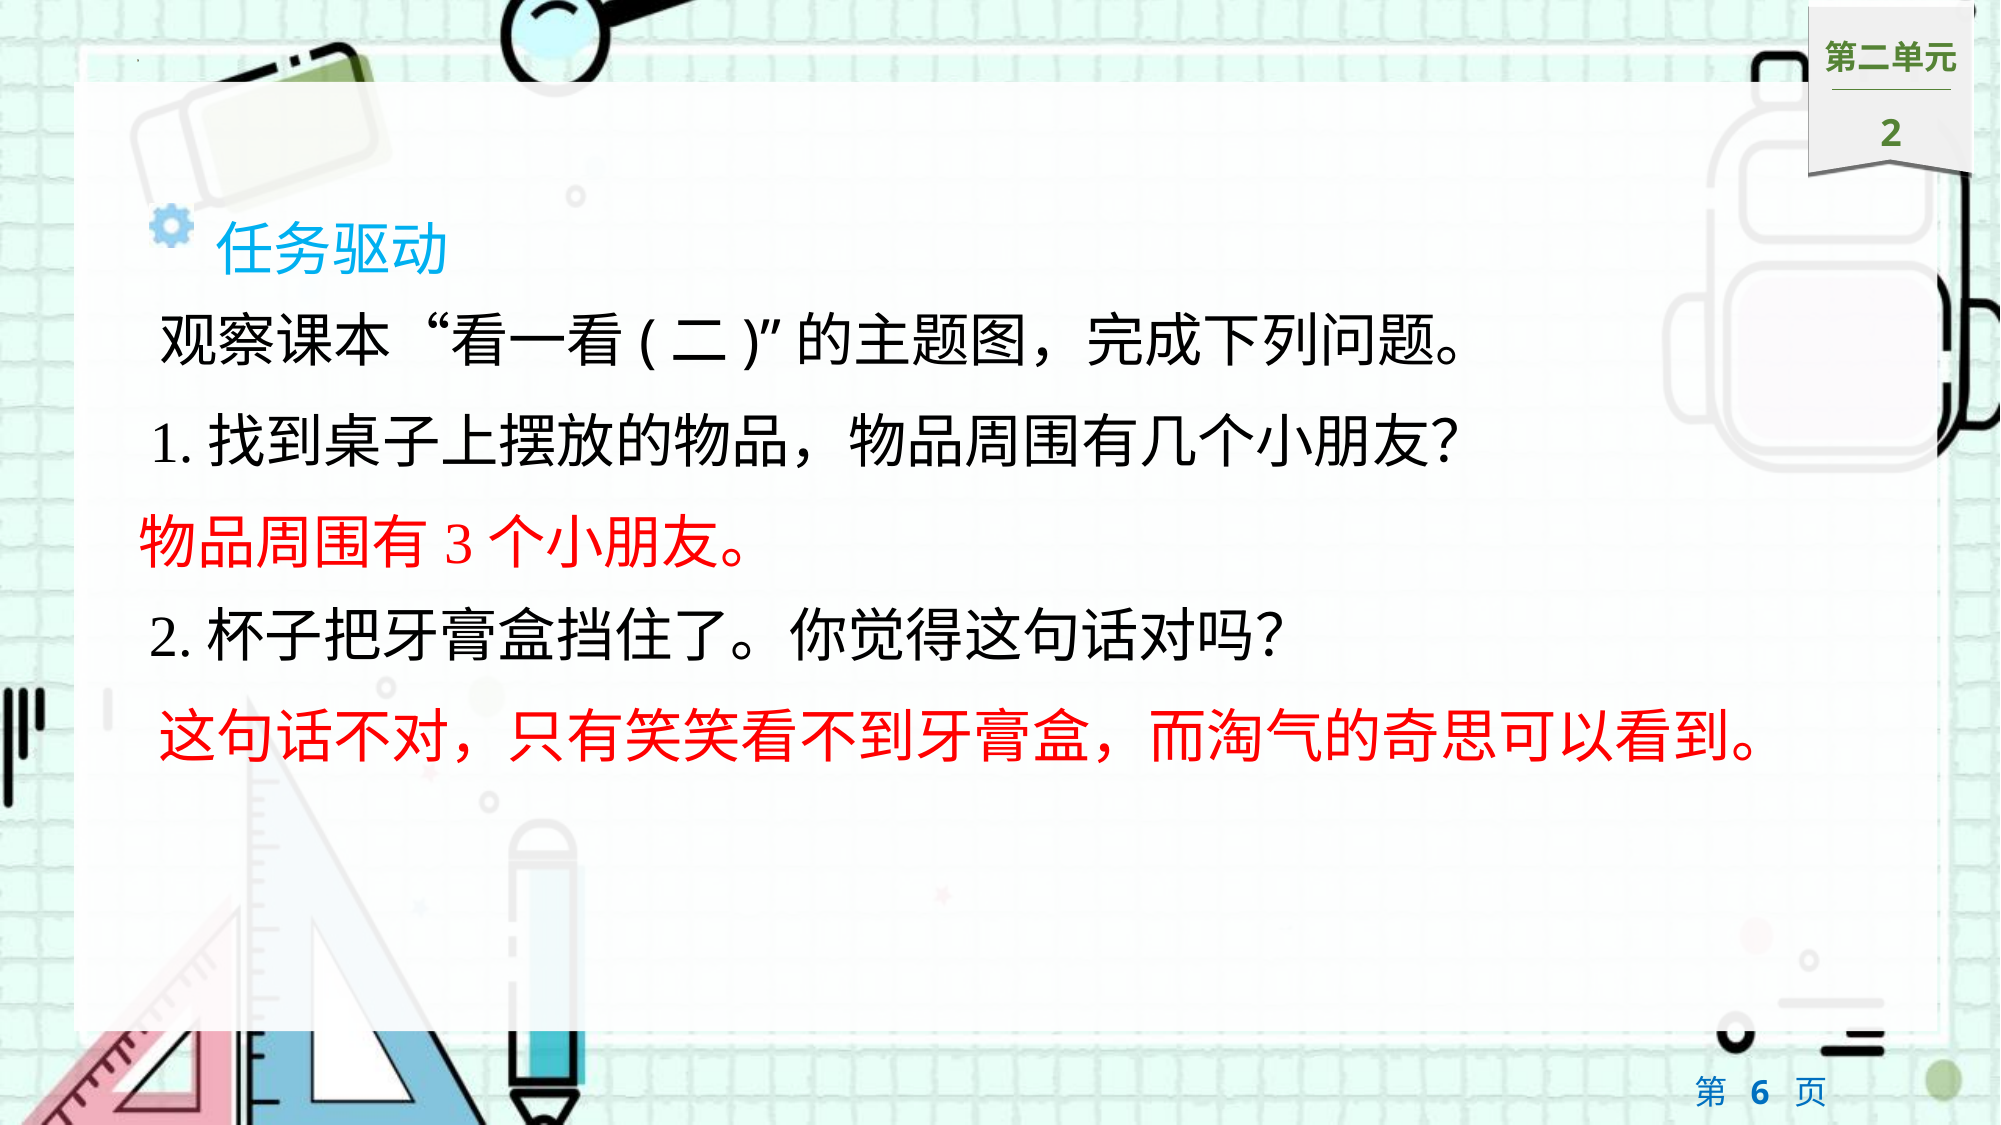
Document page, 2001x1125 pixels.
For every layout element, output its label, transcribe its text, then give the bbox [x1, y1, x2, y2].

text_box 任务驱动 [144, 134, 449, 283]
text_box 1.找到桌子上摆放的物品，物品周围有几个小朋友？ [149, 368, 1490, 474]
picture [149, 203, 194, 249]
picture [0, 0, 2000, 1125]
text_box 物品周围有3个小朋友。 [138, 469, 779, 575]
text_box 观察课本“看一看(二)”的主题图，完成下列问题。 [159, 268, 1495, 373]
picture [1938, 168, 1971, 176]
text_box 这句话不对，只有笑笑看不到牙膏盒，而淘气的奇思可以看到。 [158, 664, 1790, 770]
text_box 2.杯子把牙膏盒挡住了。你觉得这句话对吗？ [148, 563, 1314, 669]
